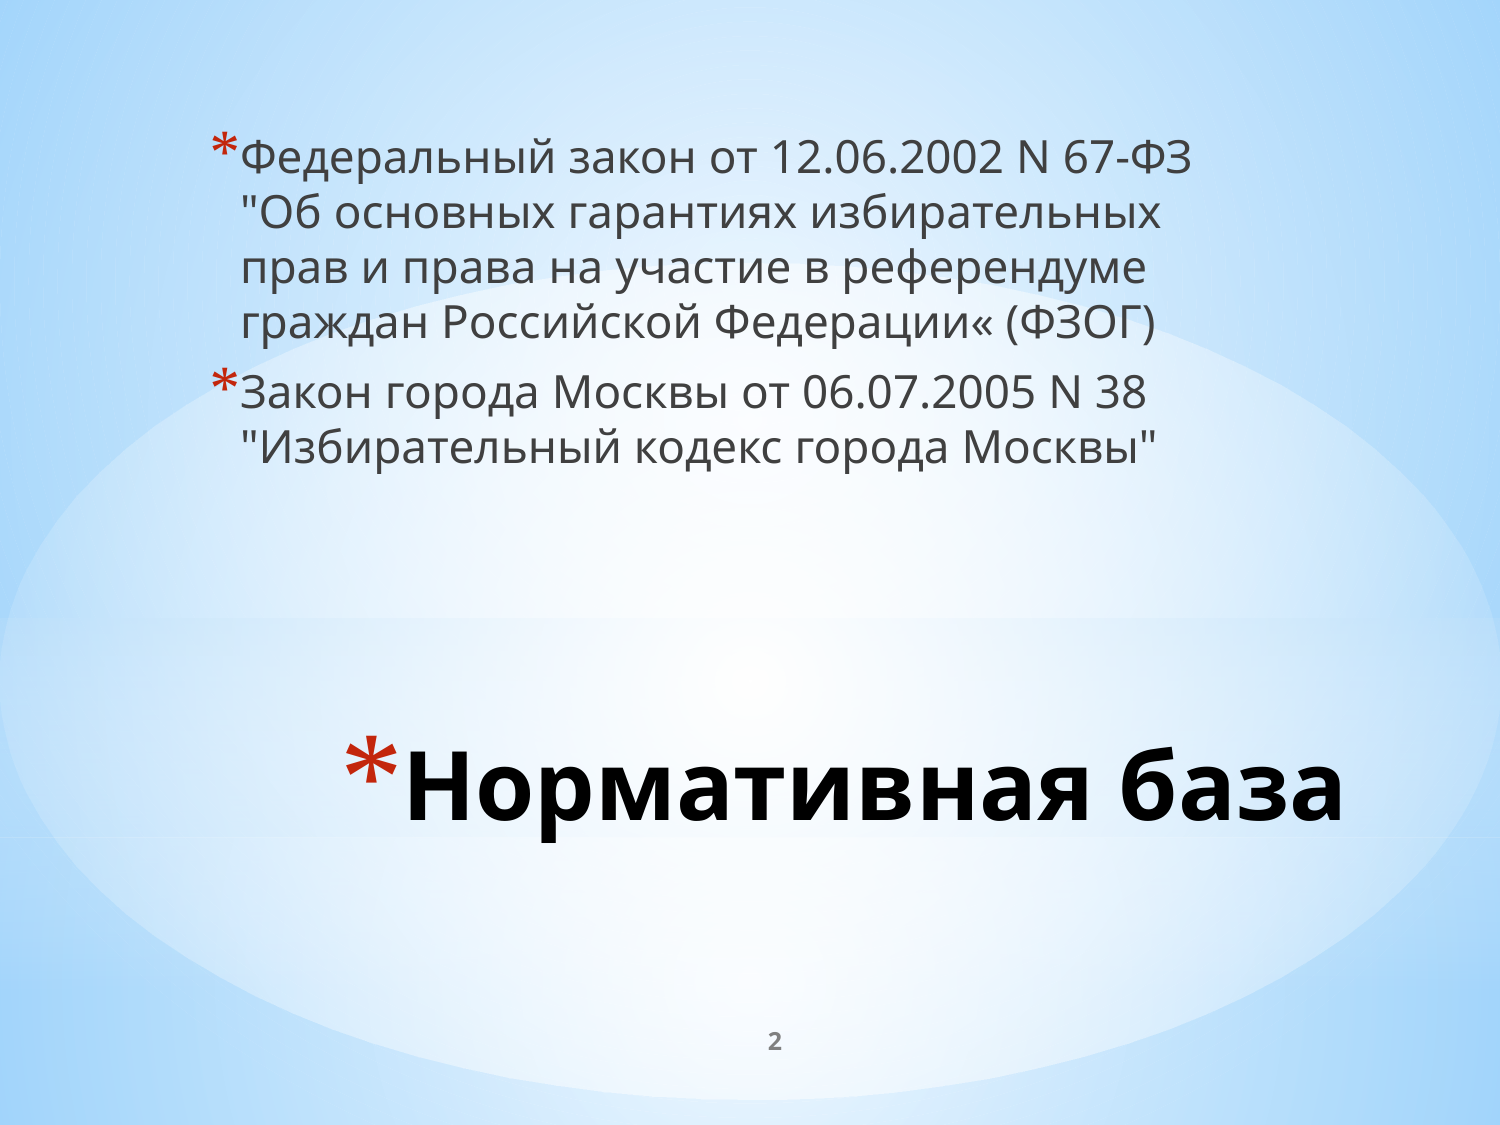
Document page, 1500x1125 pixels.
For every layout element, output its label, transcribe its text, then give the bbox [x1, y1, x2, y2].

list Федеральный закон от 12.06.2002 N 67-ФЗ "Об основных гарантиях избирательных прав и права на участие в референдуме граждан Российской Федерации« (ФЗОГ) Закон города Москвы от 06.07.2005 N 38 "Избирательный кодекс города Москвы" [187, 120, 1238, 690]
slide_number 2 [624, 1012, 925, 1073]
title Нормативная база [294, 717, 1363, 905]
